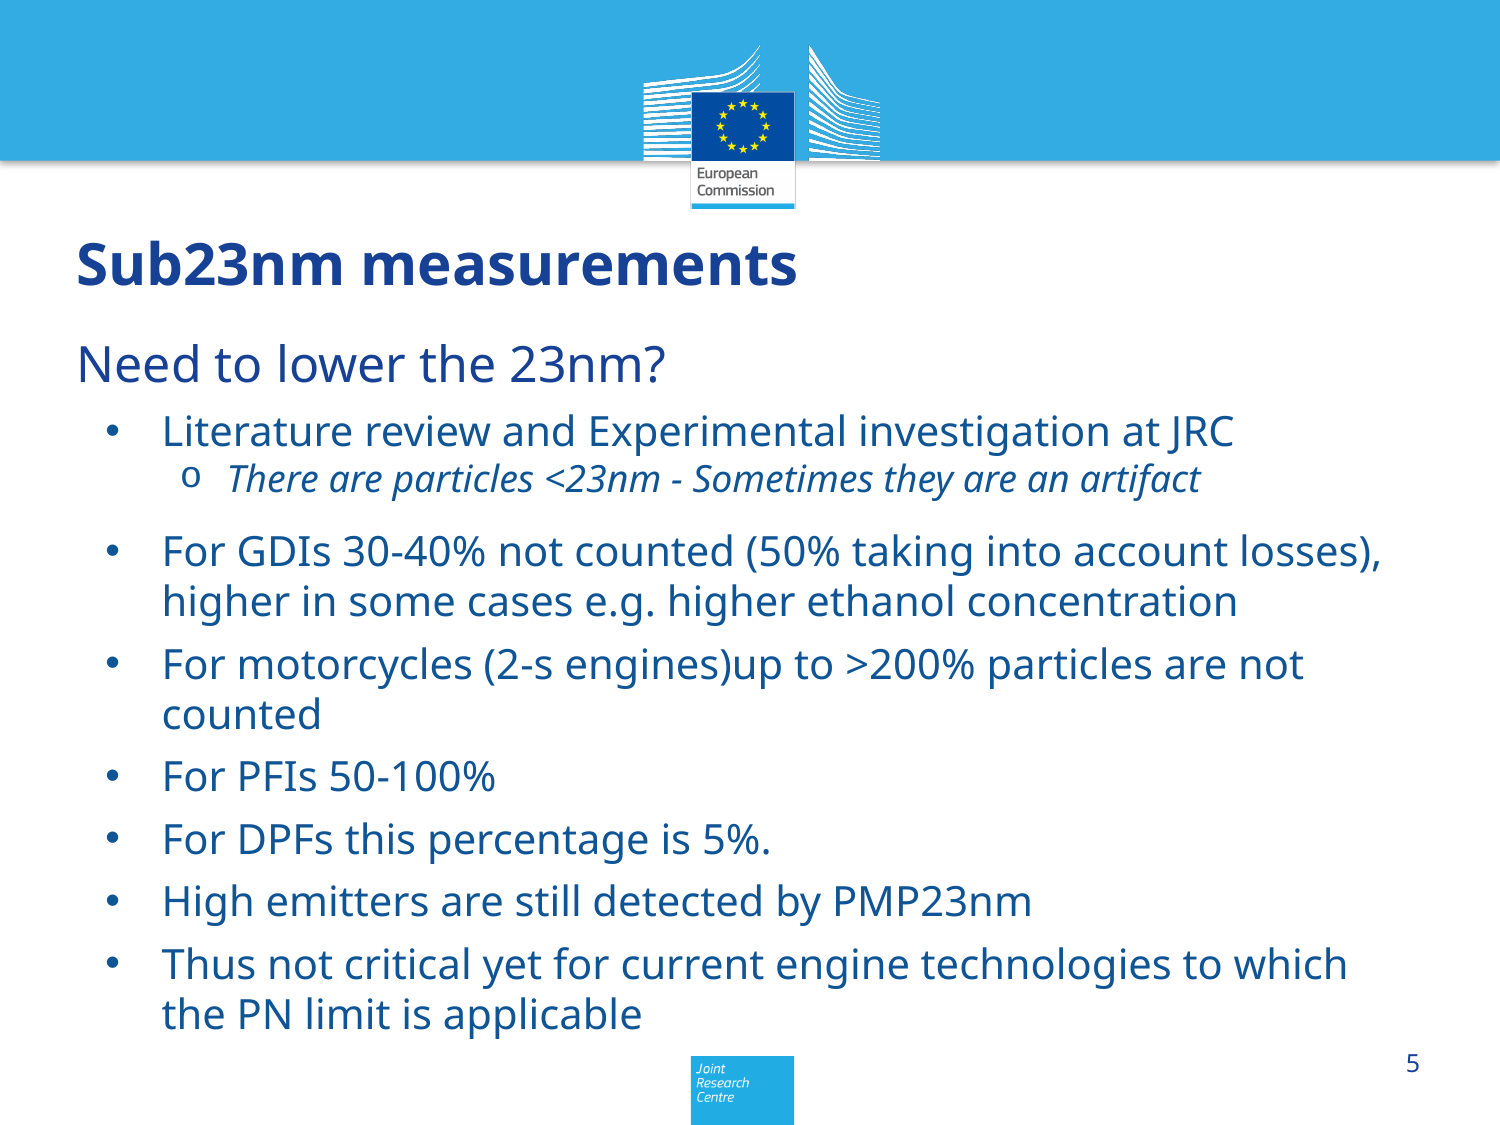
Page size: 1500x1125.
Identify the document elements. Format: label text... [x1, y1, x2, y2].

title Sub23nm measurements [76, 219, 1424, 326]
list Need to lower the 23nm? Literature review and Experimental investigation at JRC There are particles <23nm - Sometimes they are an artifact For GDIs 30-40% not counted (50% taking into account losses), higher in some cases e.g. higher ethanol concentration For motorcycles (2-s engines)up to >200% particles are not counted For PFIs 50-100% For DPFs this percentage is 5%. High emitters are still detected by PMP23nm Thus not critical yet for current engine technologies to which the PN limit is applicable [76, 326, 1424, 1000]
